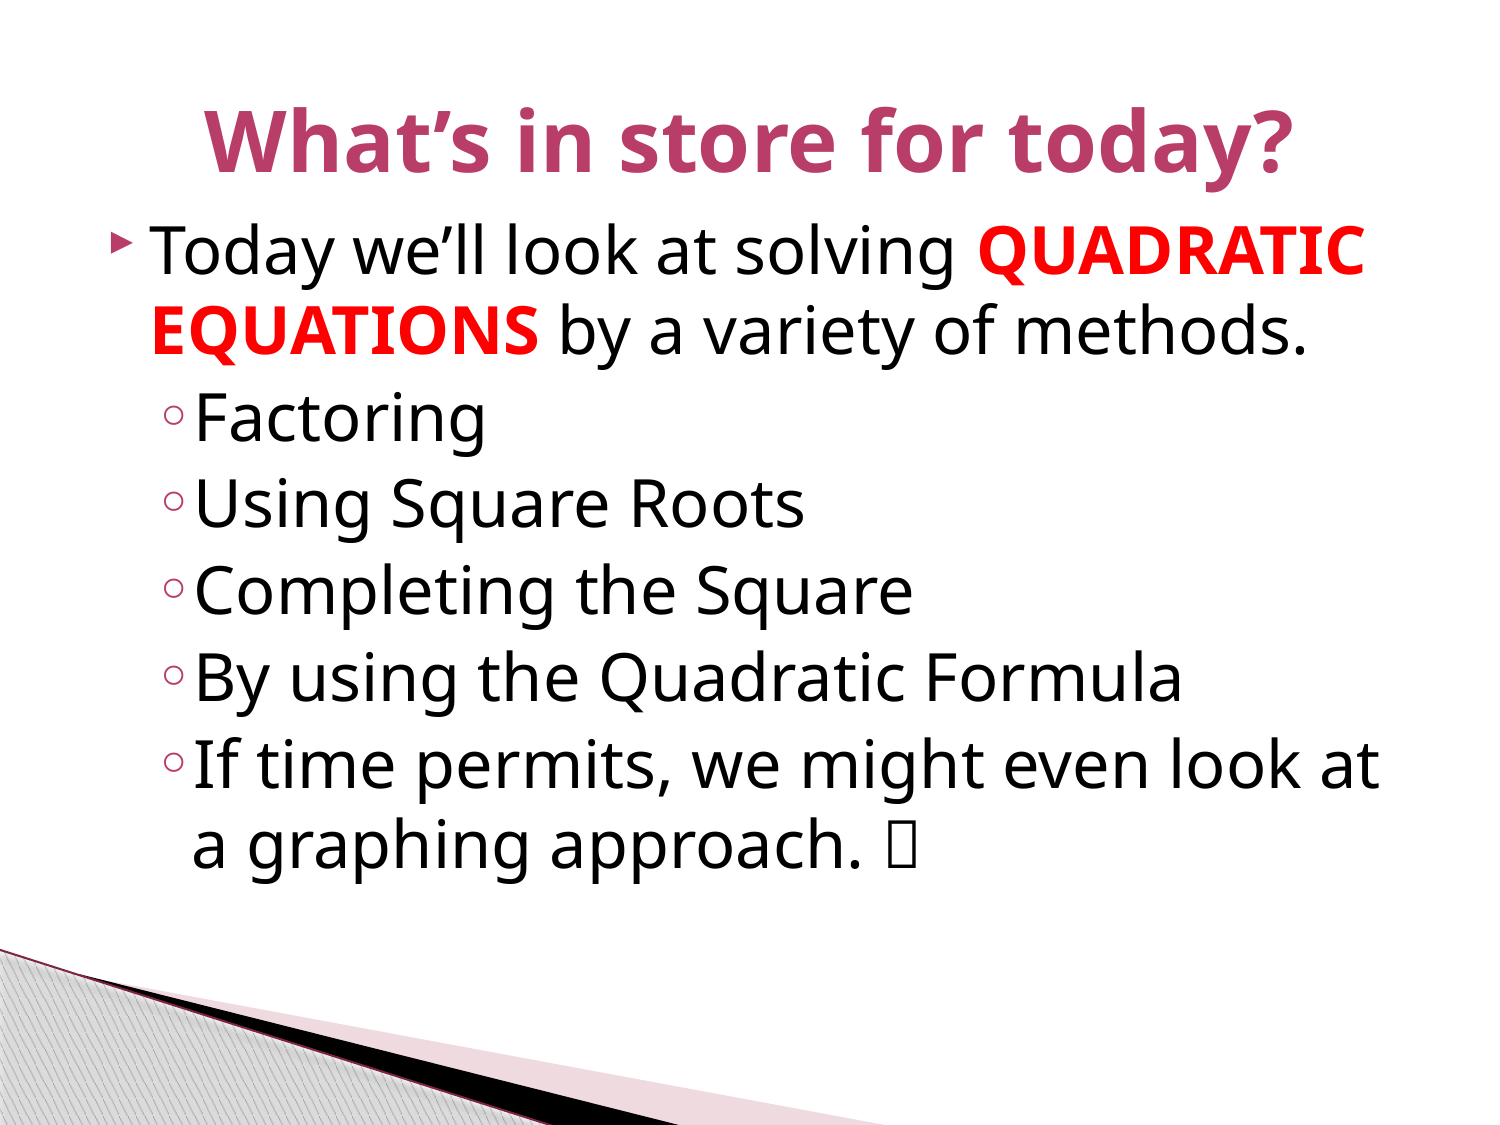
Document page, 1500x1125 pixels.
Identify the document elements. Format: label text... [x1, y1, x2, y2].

title What’s in store for today? [75, 45, 1425, 233]
list Today we’ll look at solving QUADRATIC EQUATIONS by a variety of methods. Factoring Using Square Roots Completing the Square By using the Quadratic Formula If time permits, we might even look at a graphing approach.  [75, 200, 1450, 1088]
